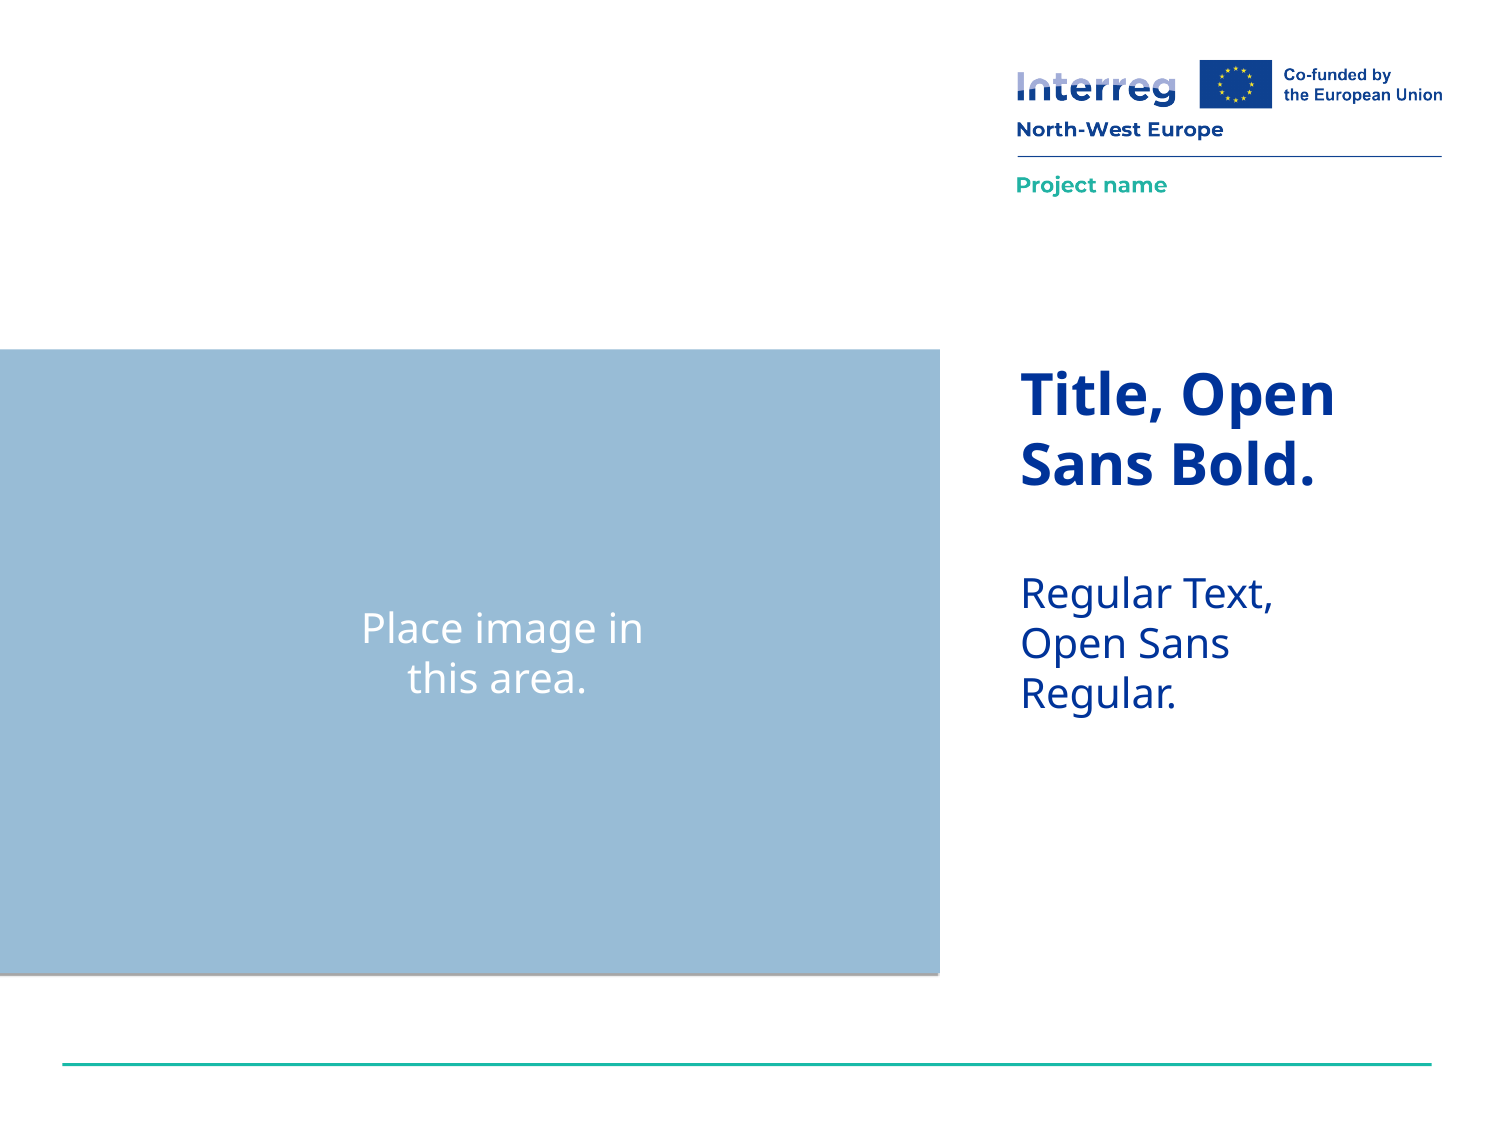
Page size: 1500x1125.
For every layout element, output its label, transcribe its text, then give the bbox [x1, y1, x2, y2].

text_box Place image in this area. [312, 594, 693, 710]
text_box Title, Open Sans Bold. Regular Text, Open Sans Regular. [1005, 349, 1403, 798]
text_box [0, 349, 940, 974]
picture [958, 0, 1500, 252]
